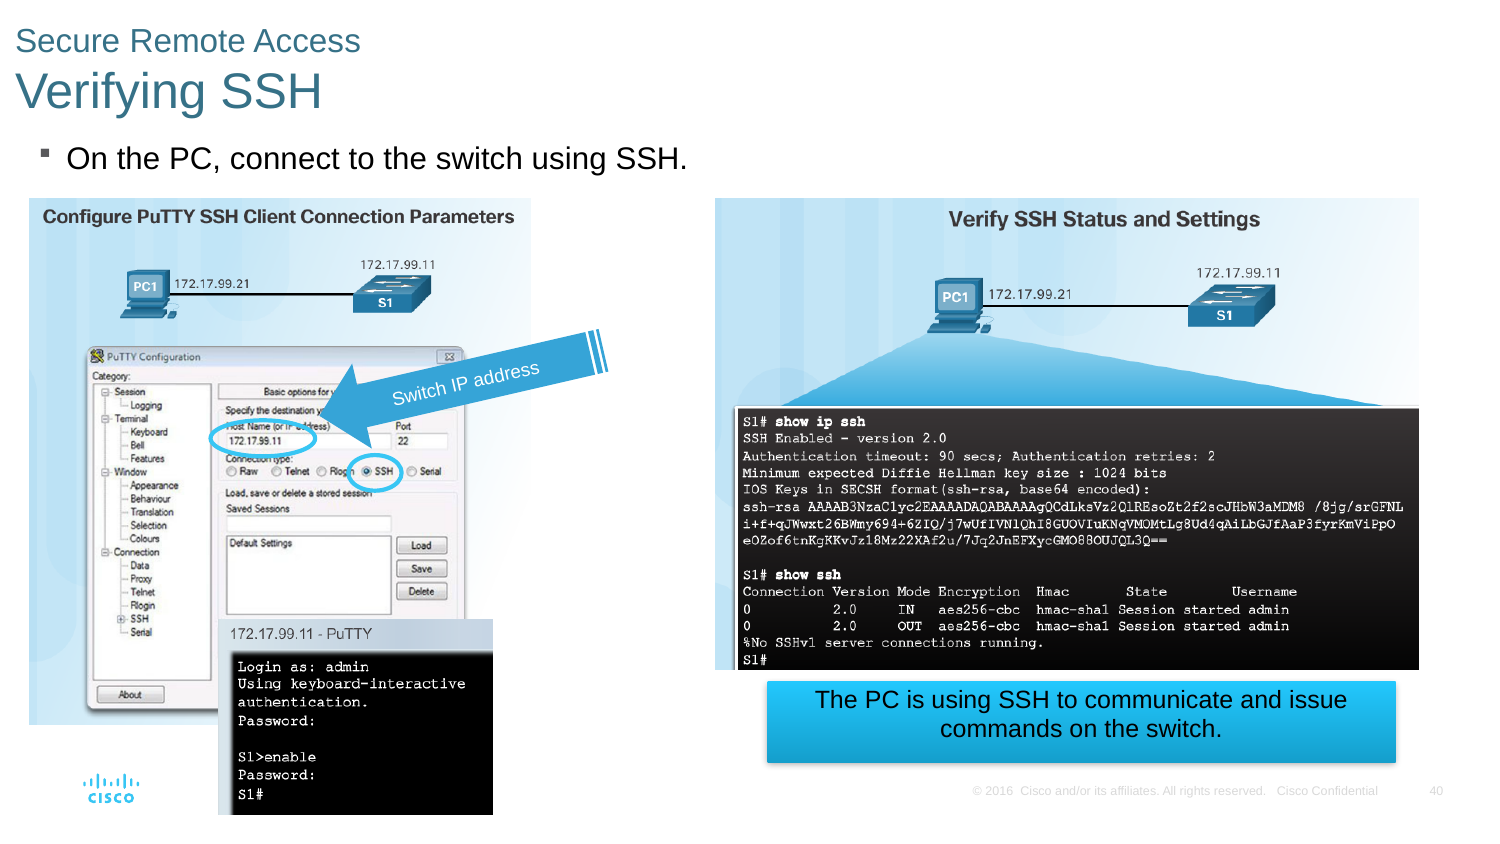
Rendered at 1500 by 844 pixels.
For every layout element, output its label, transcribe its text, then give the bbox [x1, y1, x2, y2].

picture [28, 197, 531, 815]
list On the PC, connect to the switch using SSH. [23, 131, 1476, 813]
picture [715, 198, 1419, 670]
text_box The PC is using SSH to communicate and issue commands on the switch. [767, 681, 1396, 763]
text_box Switch IP address [535, 326, 611, 391]
title Secure Remote Access Verifying SSH [0, 6, 1500, 131]
